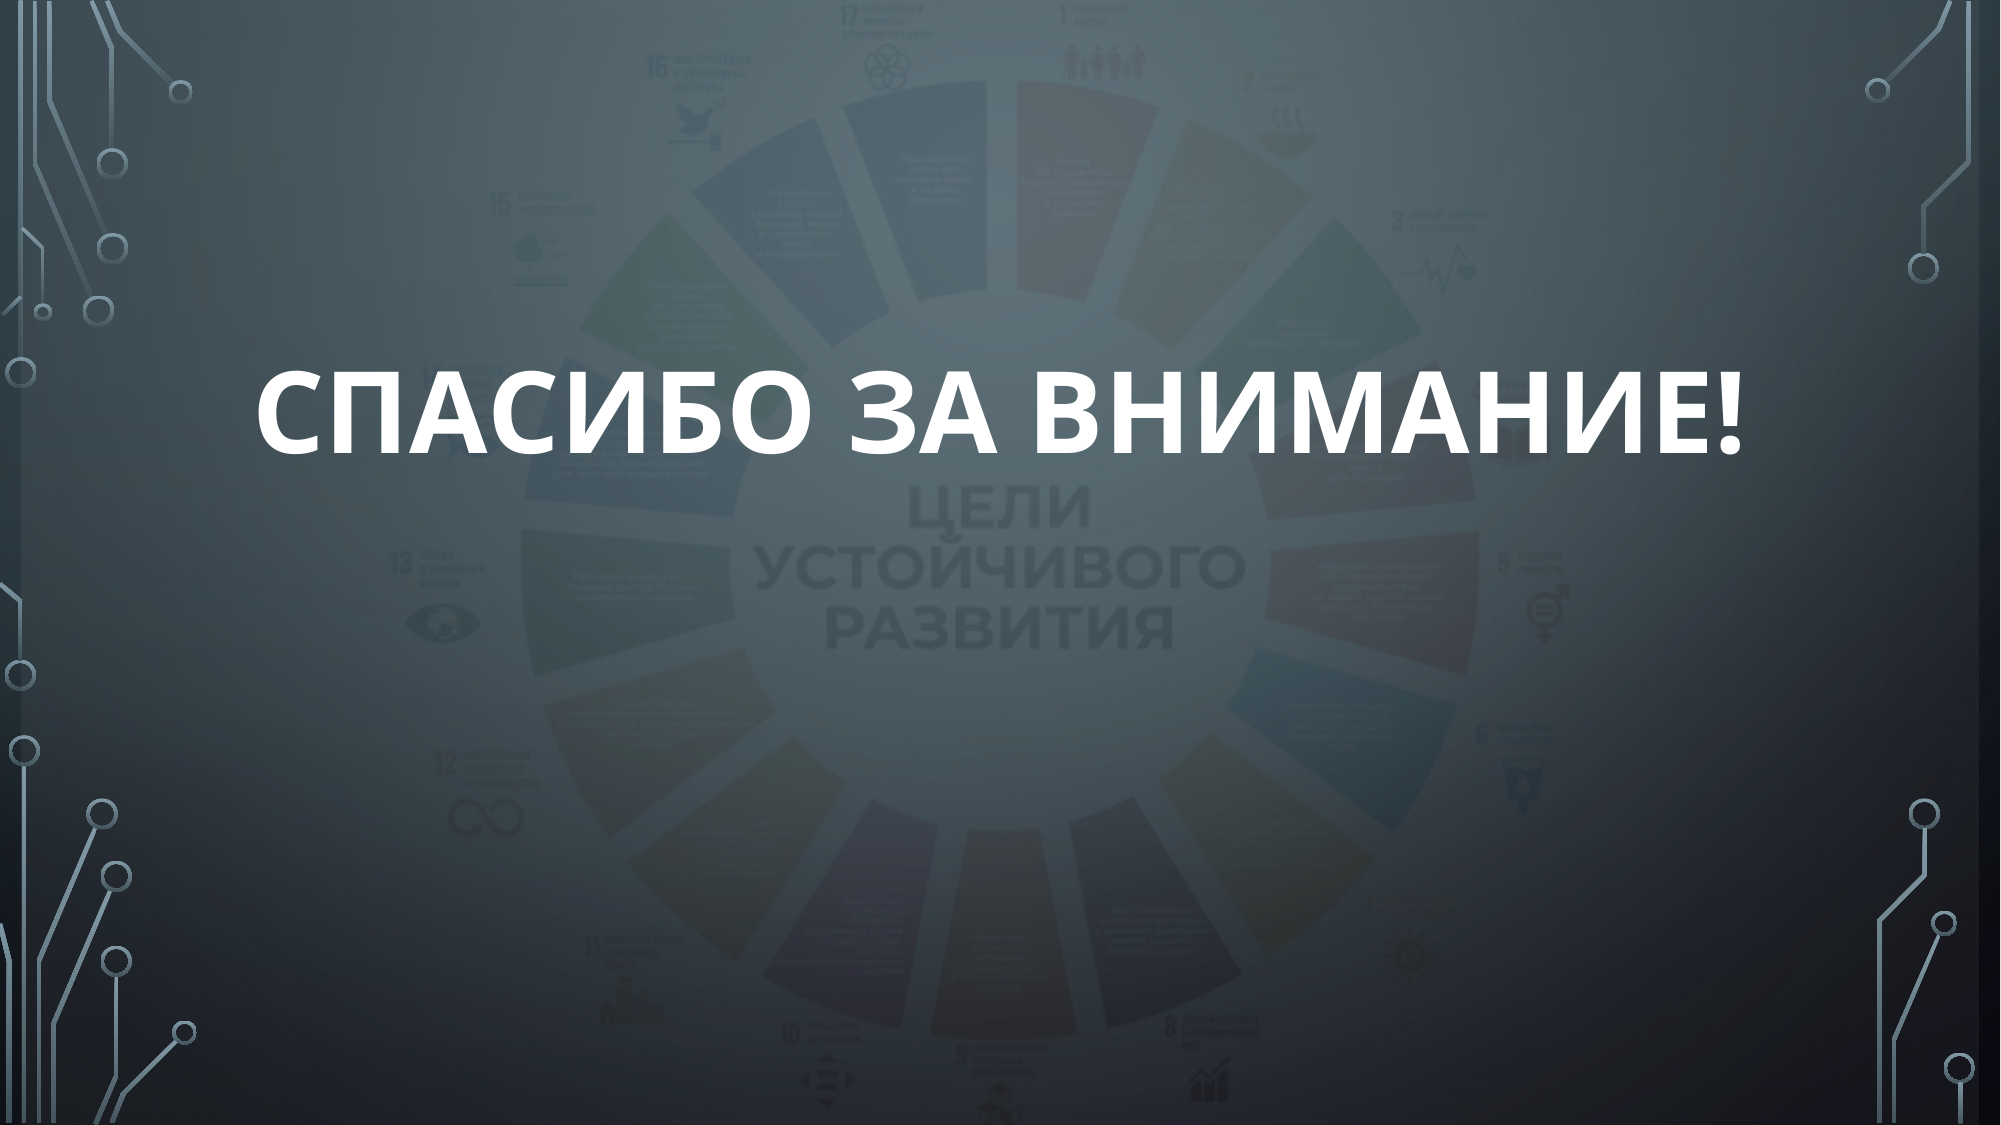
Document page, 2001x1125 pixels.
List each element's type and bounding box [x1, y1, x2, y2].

list [21, 0, 1979, 1125]
